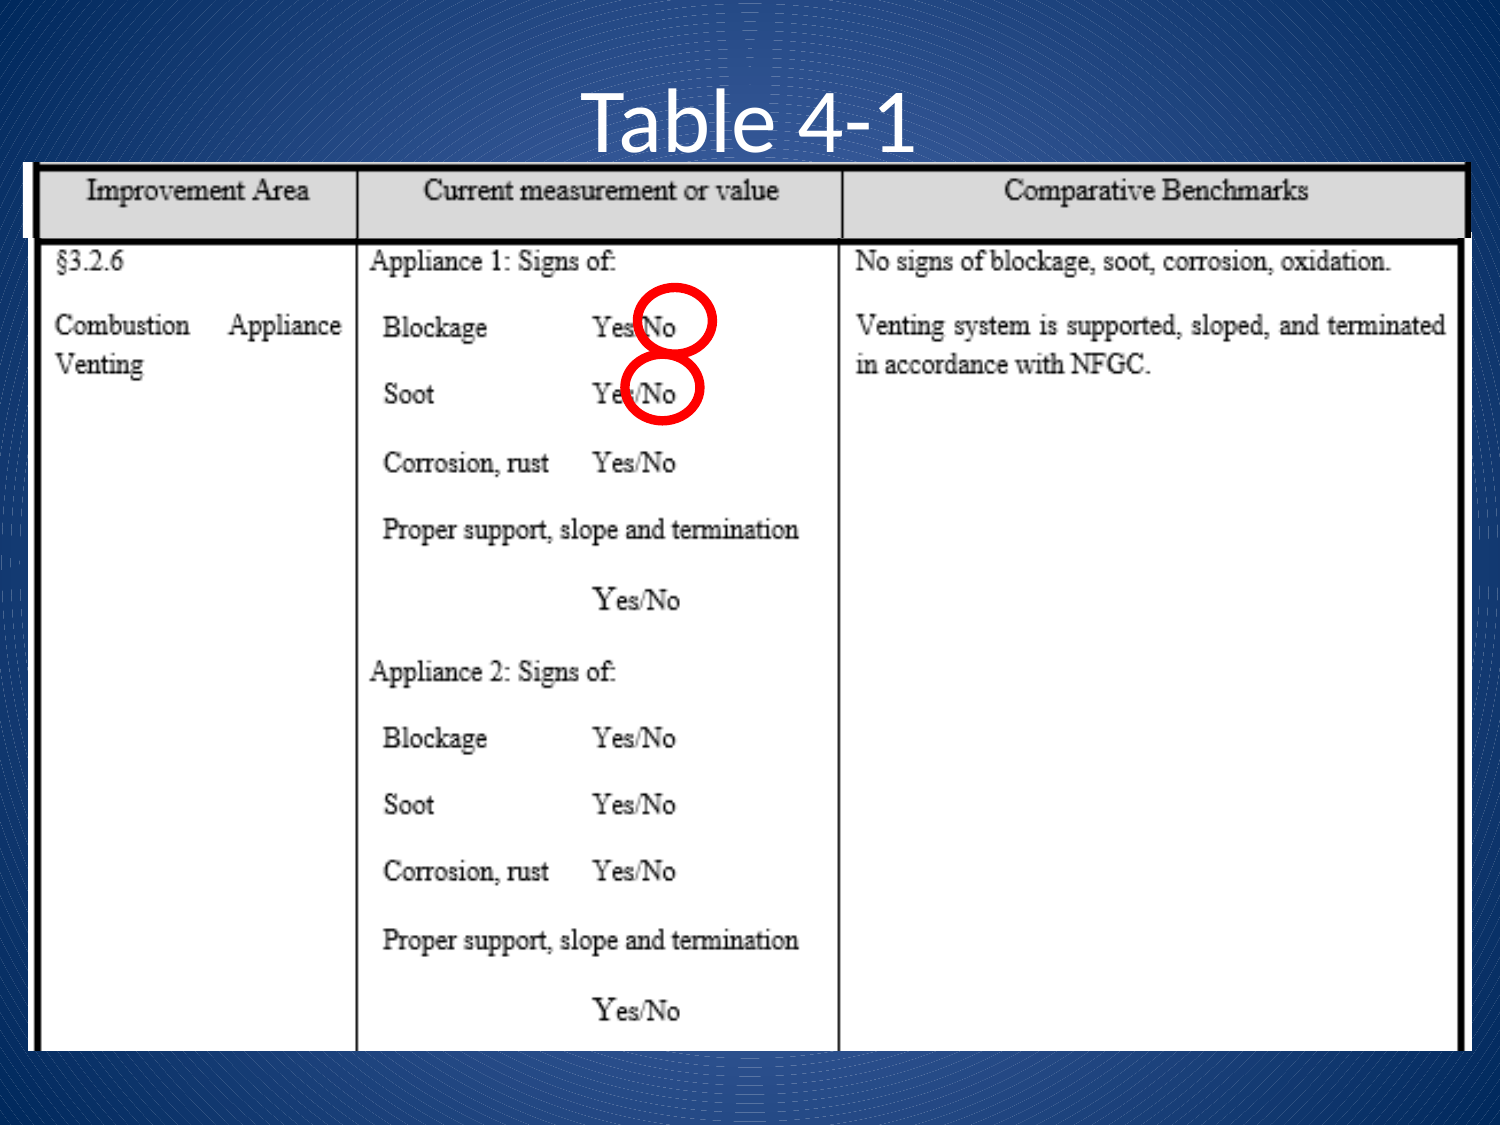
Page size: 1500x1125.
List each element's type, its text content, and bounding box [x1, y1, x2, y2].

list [28, 245, 1472, 1052]
title Table 4-1 [75, 0, 1425, 160]
picture [22, 162, 1472, 238]
